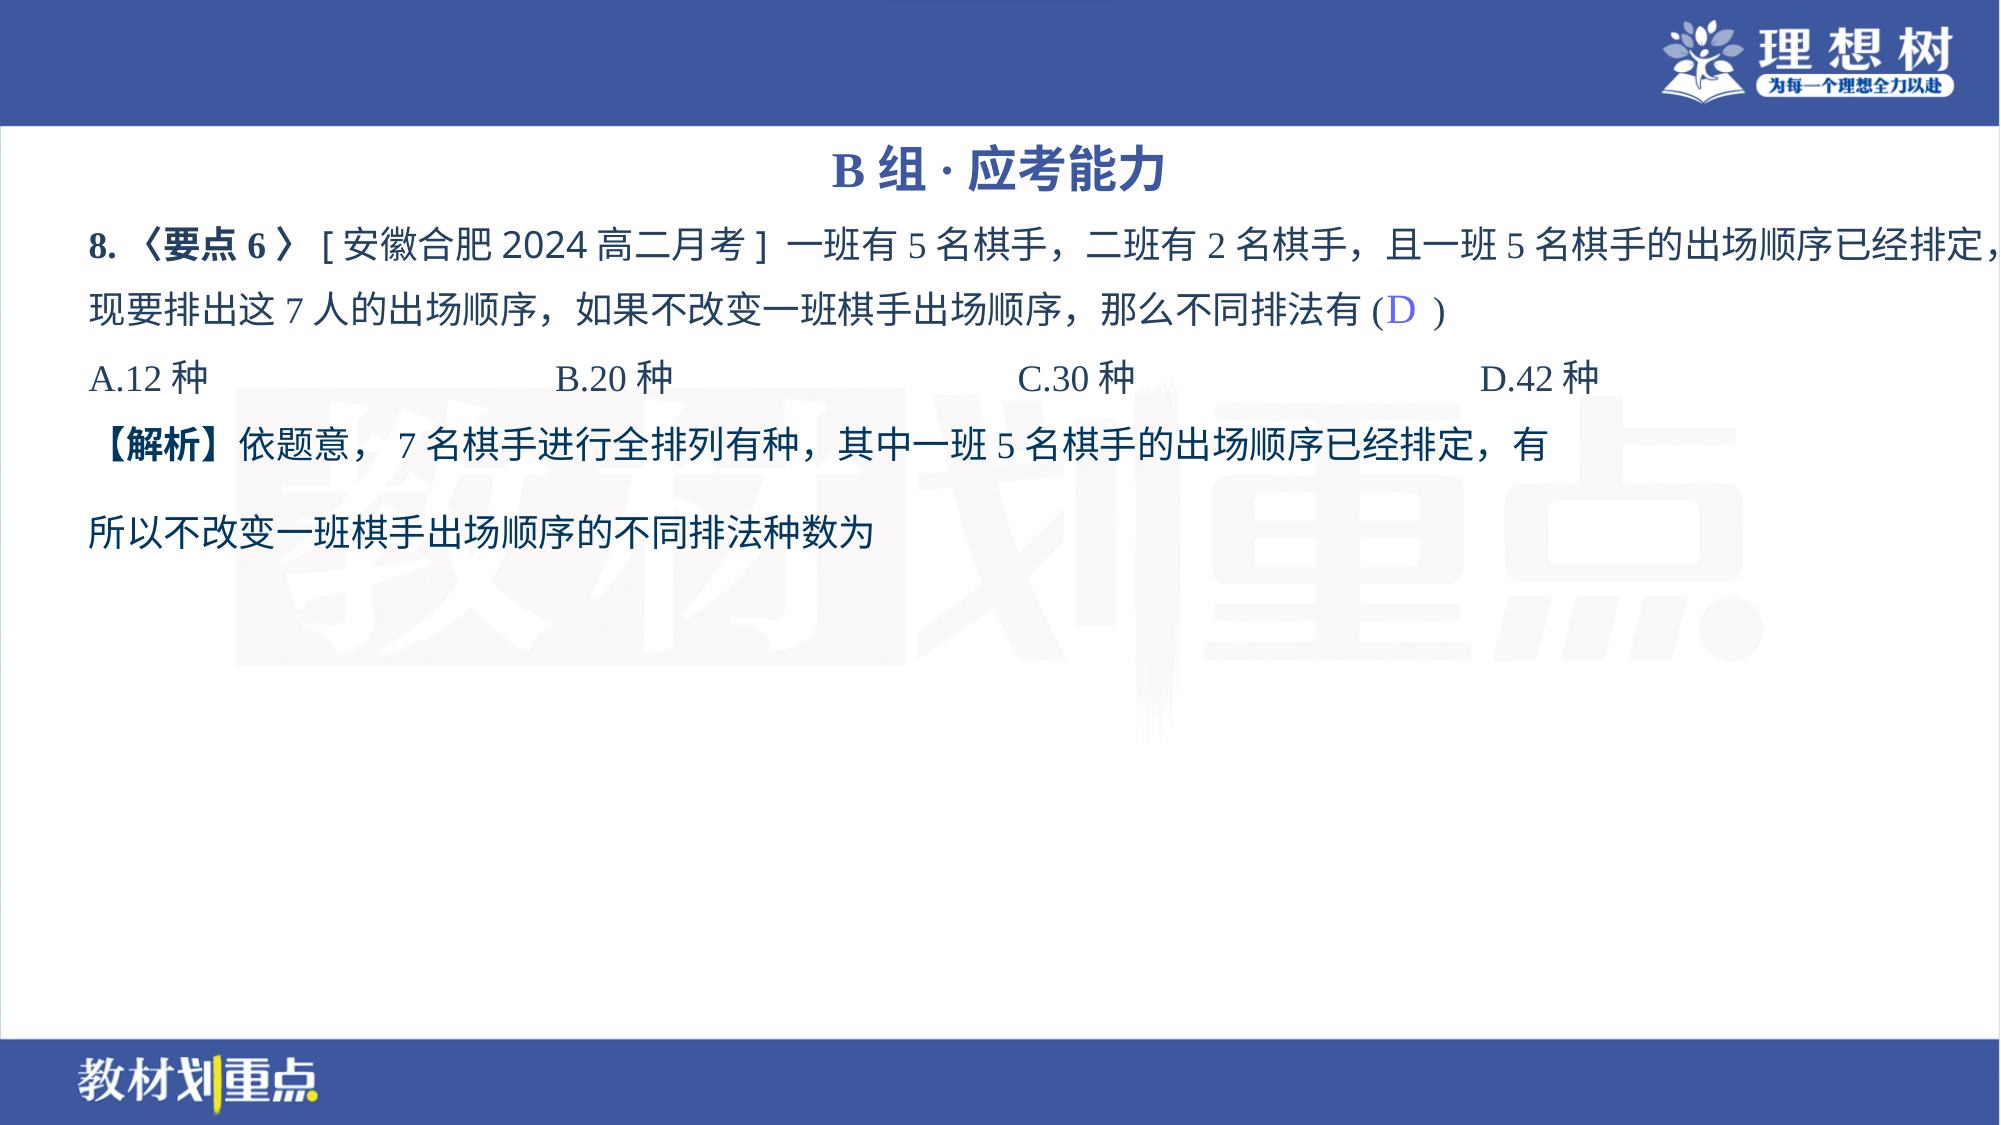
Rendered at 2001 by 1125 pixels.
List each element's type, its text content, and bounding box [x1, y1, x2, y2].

text_box A.12种 B.20种 C.30种 D.42种 [88, 332, 1911, 392]
picture [0, 0, 2000, 1125]
text_box B组·应考能力 [88, 135, 1911, 196]
text_box 8.〈要点6〉[安徽合肥2024高二月考] 一班有5名棋手，二班有2名棋手，且一班5名棋手的出场顺序已经排定， 现要排出这7人的出场顺序，如果不改变一班棋手出场顺序，那么不同排法有( ) [88, 197, 1911, 324]
text_box D [1371, 279, 1432, 330]
